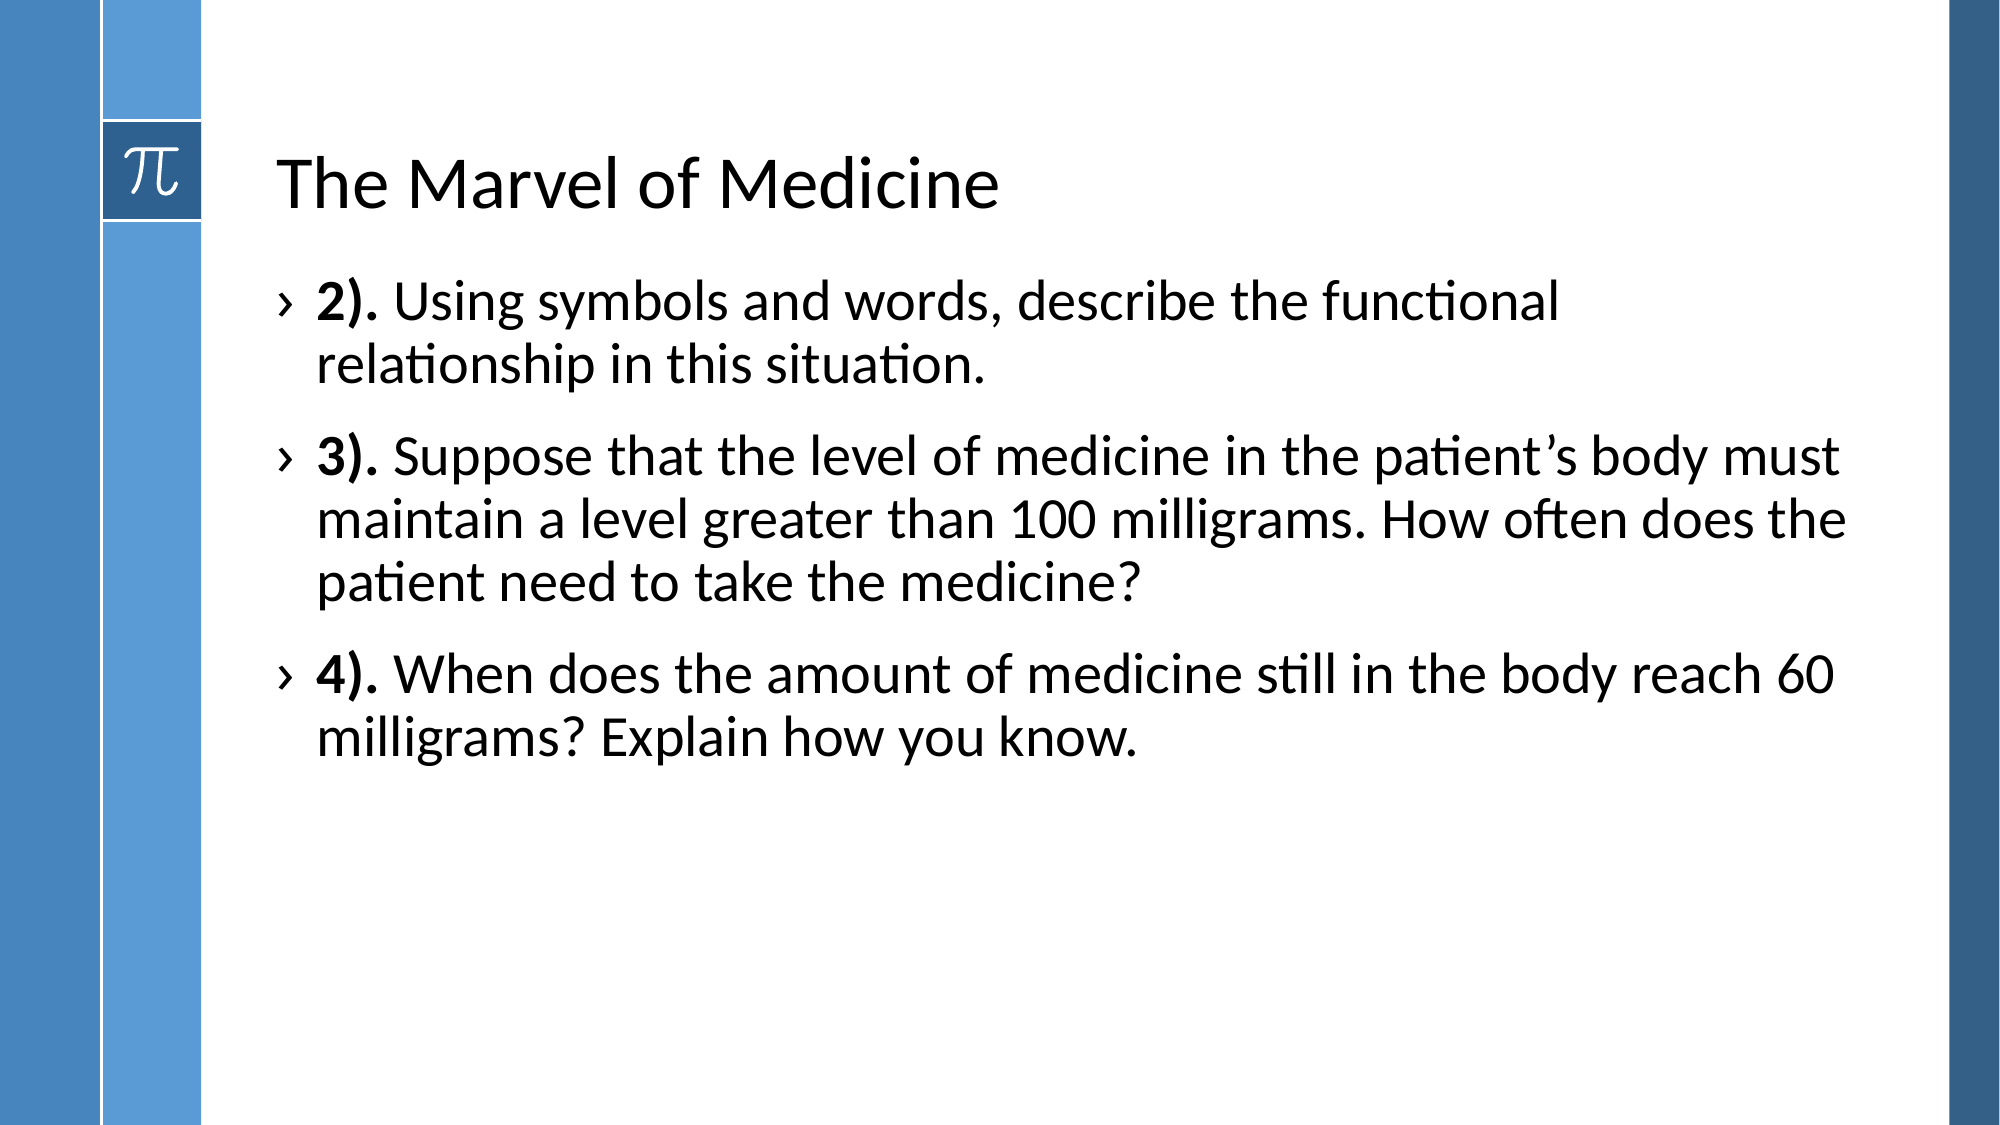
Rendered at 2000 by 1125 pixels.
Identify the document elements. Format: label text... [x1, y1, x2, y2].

title The Marvel of Medicine [261, 29, 1867, 233]
list 2). Using symbols and words, describe the functional relationship in this situation. 3). Suppose that the level of medicine in the patient’s body must maintain a level greater than 100 milligrams. How often does the patient need to take the medicine? 4). When does the amount of medicine still in the body reach 60 milligrams? Explain how you know. [261, 262, 1867, 1013]
